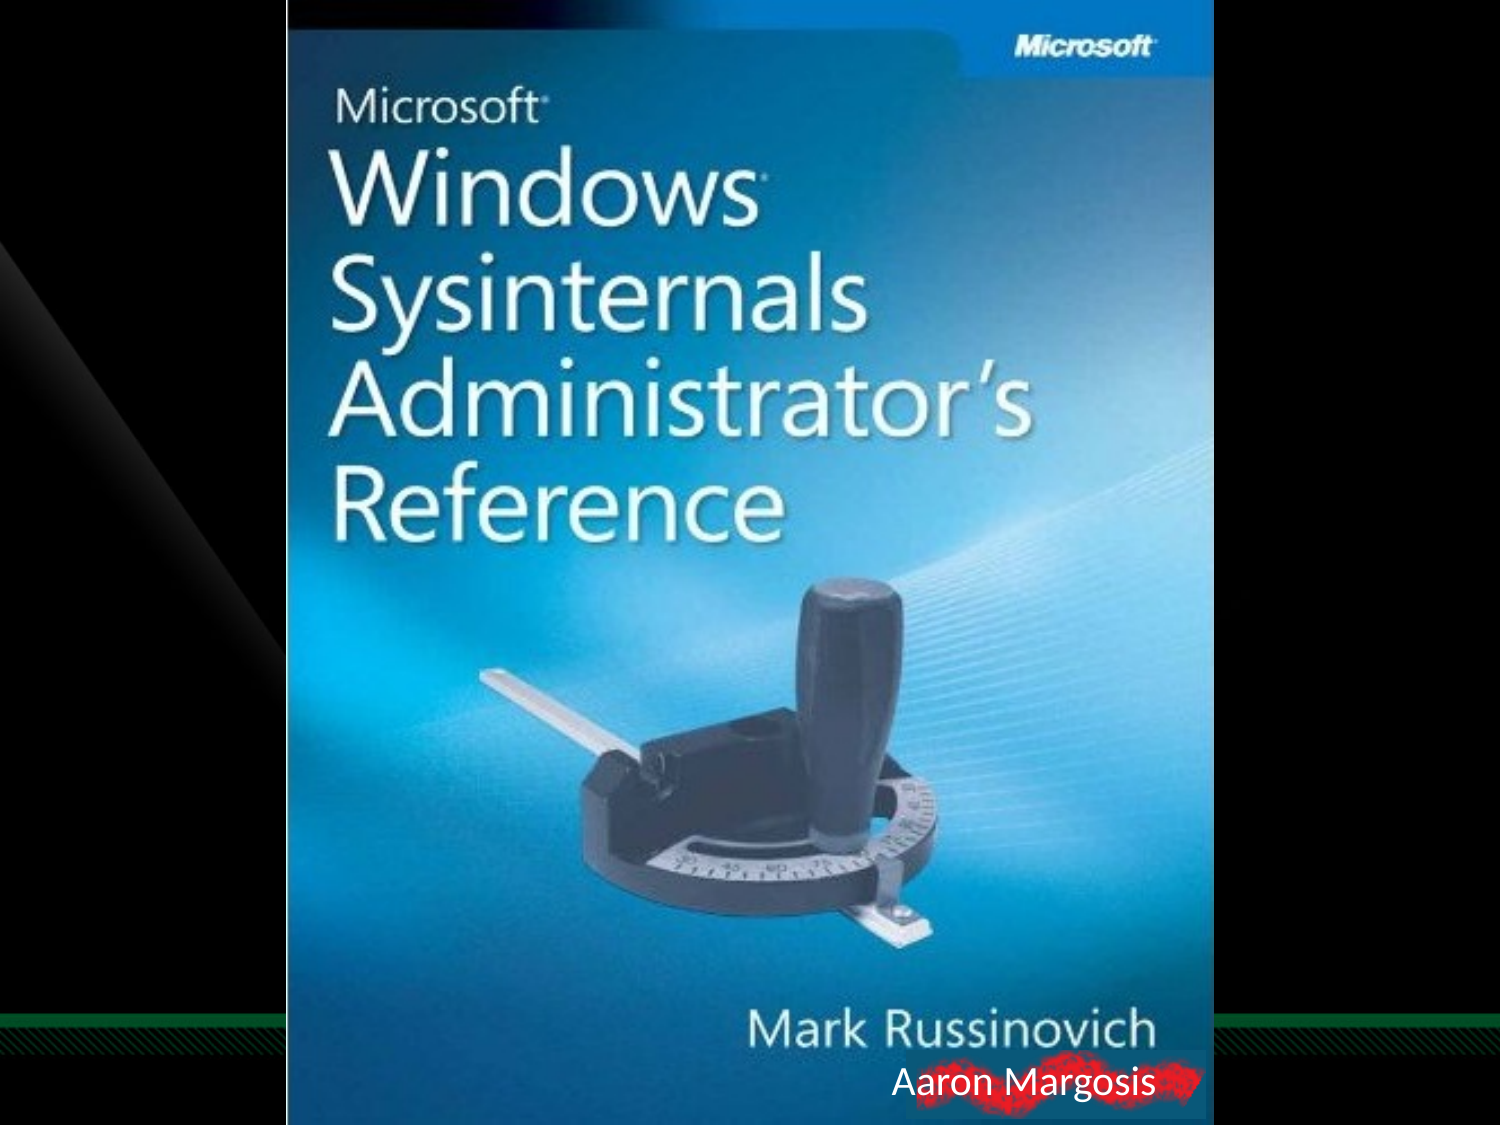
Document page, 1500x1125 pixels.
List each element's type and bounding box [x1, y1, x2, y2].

picture [917, 1049, 1205, 1118]
picture [906, 1073, 914, 1094]
picture [1214, 0, 1500, 1125]
list [286, 0, 1214, 1125]
picture [0, 0, 286, 1125]
